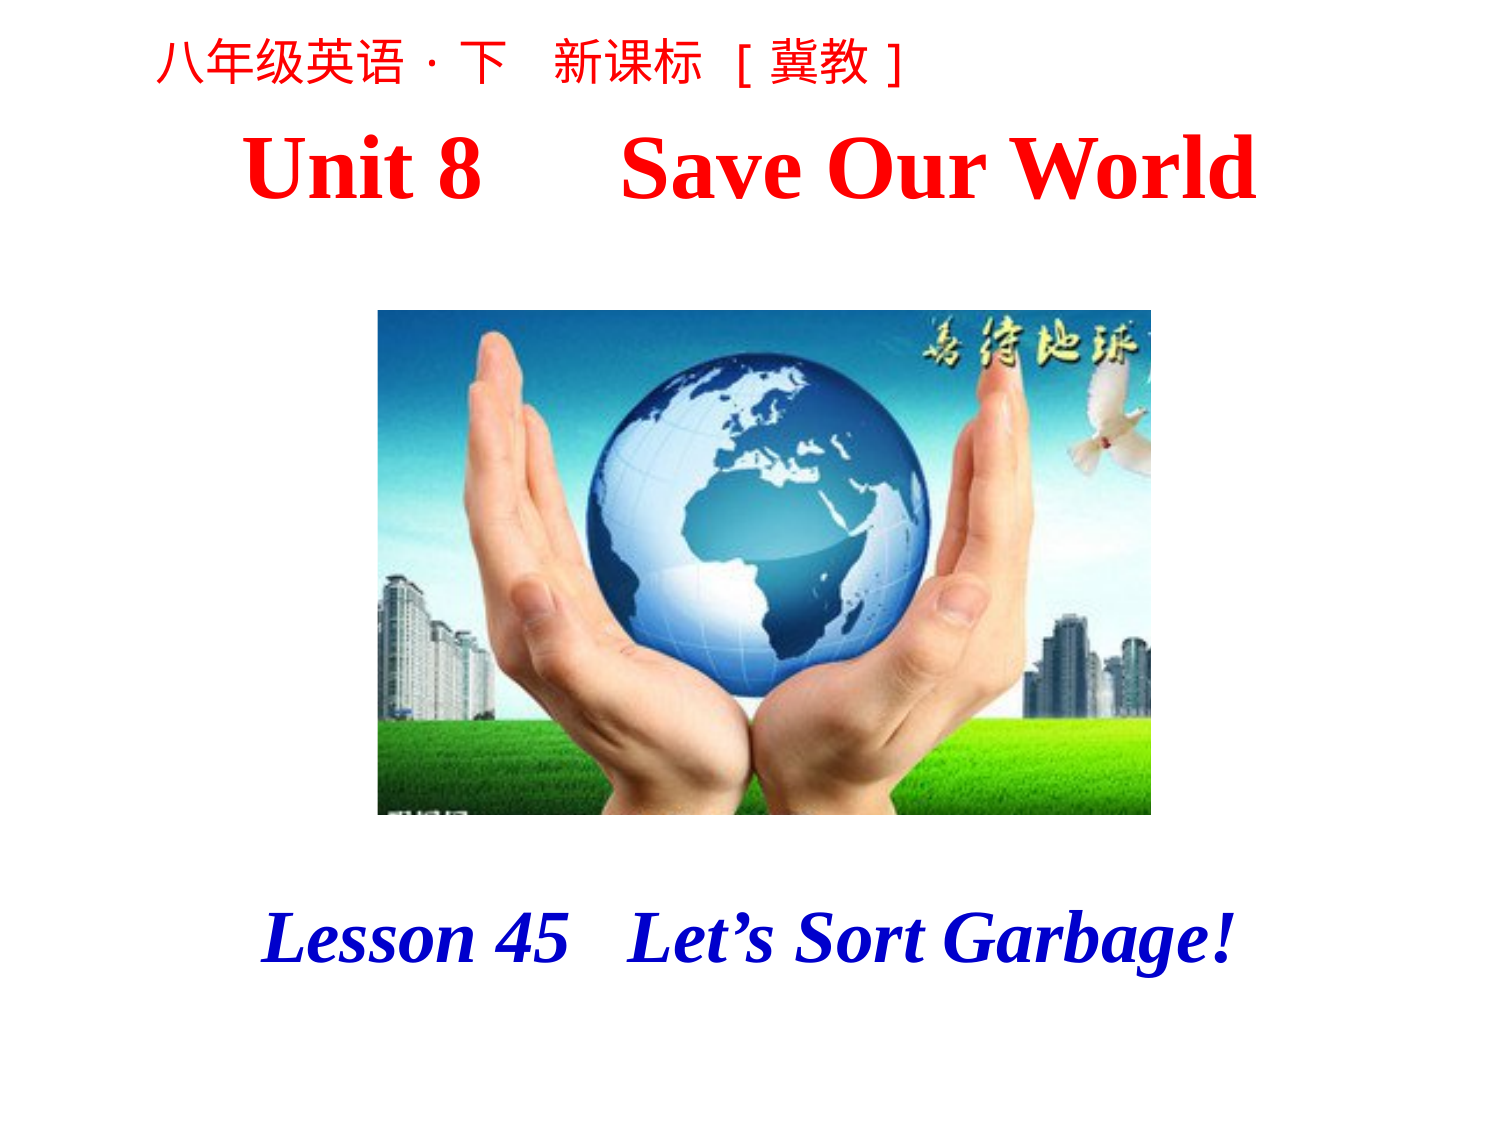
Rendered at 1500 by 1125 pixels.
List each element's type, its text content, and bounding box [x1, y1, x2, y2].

text_box Unit 8 Save Our World [165, 99, 1335, 225]
picture [377, 310, 1152, 815]
text_box Lesson 45 Let’s Sort Garbage! [0, 791, 1500, 985]
text_box 八年级英语·下 新课标 [冀教] [0, 23, 1067, 99]
